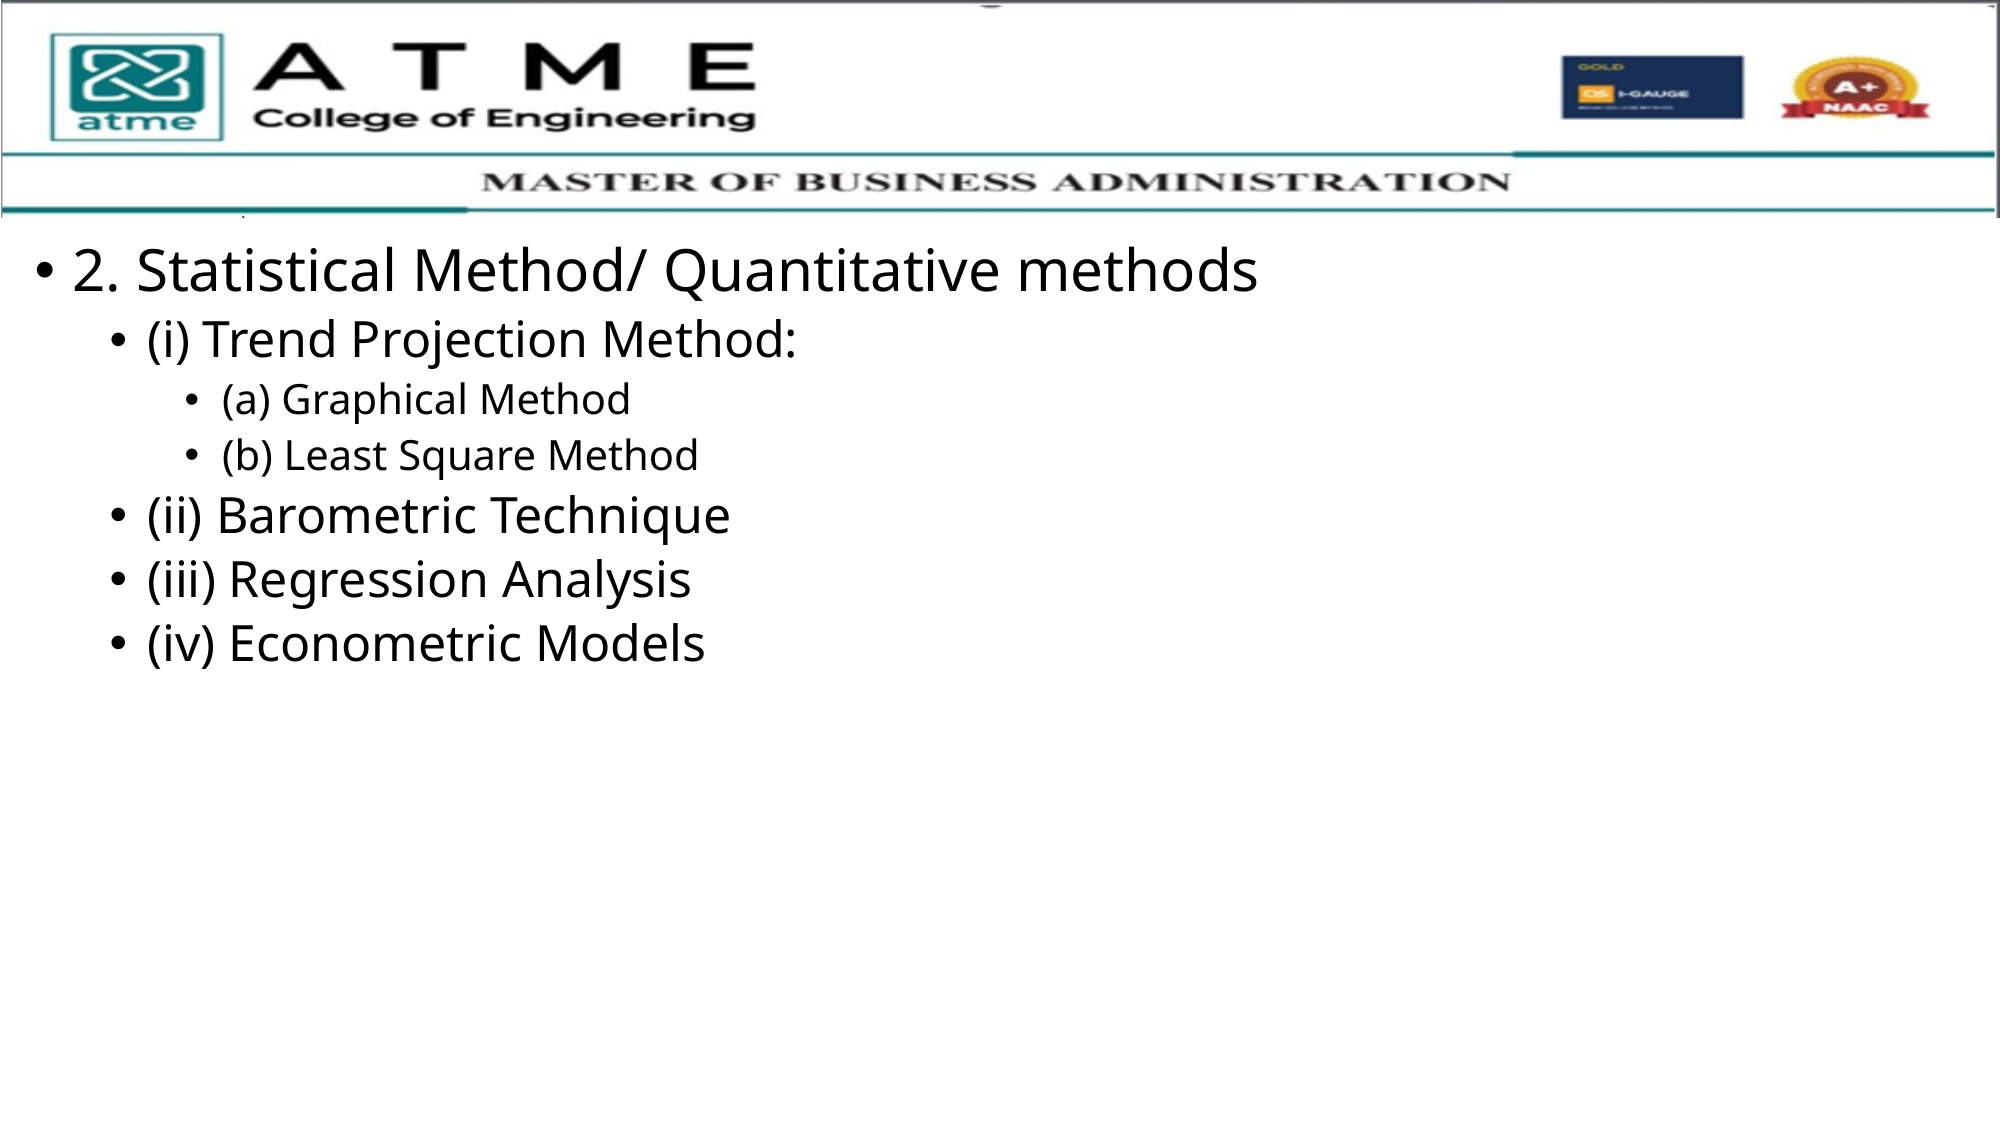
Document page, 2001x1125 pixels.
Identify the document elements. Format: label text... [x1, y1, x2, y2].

picture [1, 0, 2000, 218]
list 2. Statistical Method/ Quantitative methods (i) Trend Projection Method: (a) Graphical Method (b) Least Square Method (ii) Barometric Technique (iii) Regression Analysis (iv) Econometric Models [19, 233, 1984, 1102]
